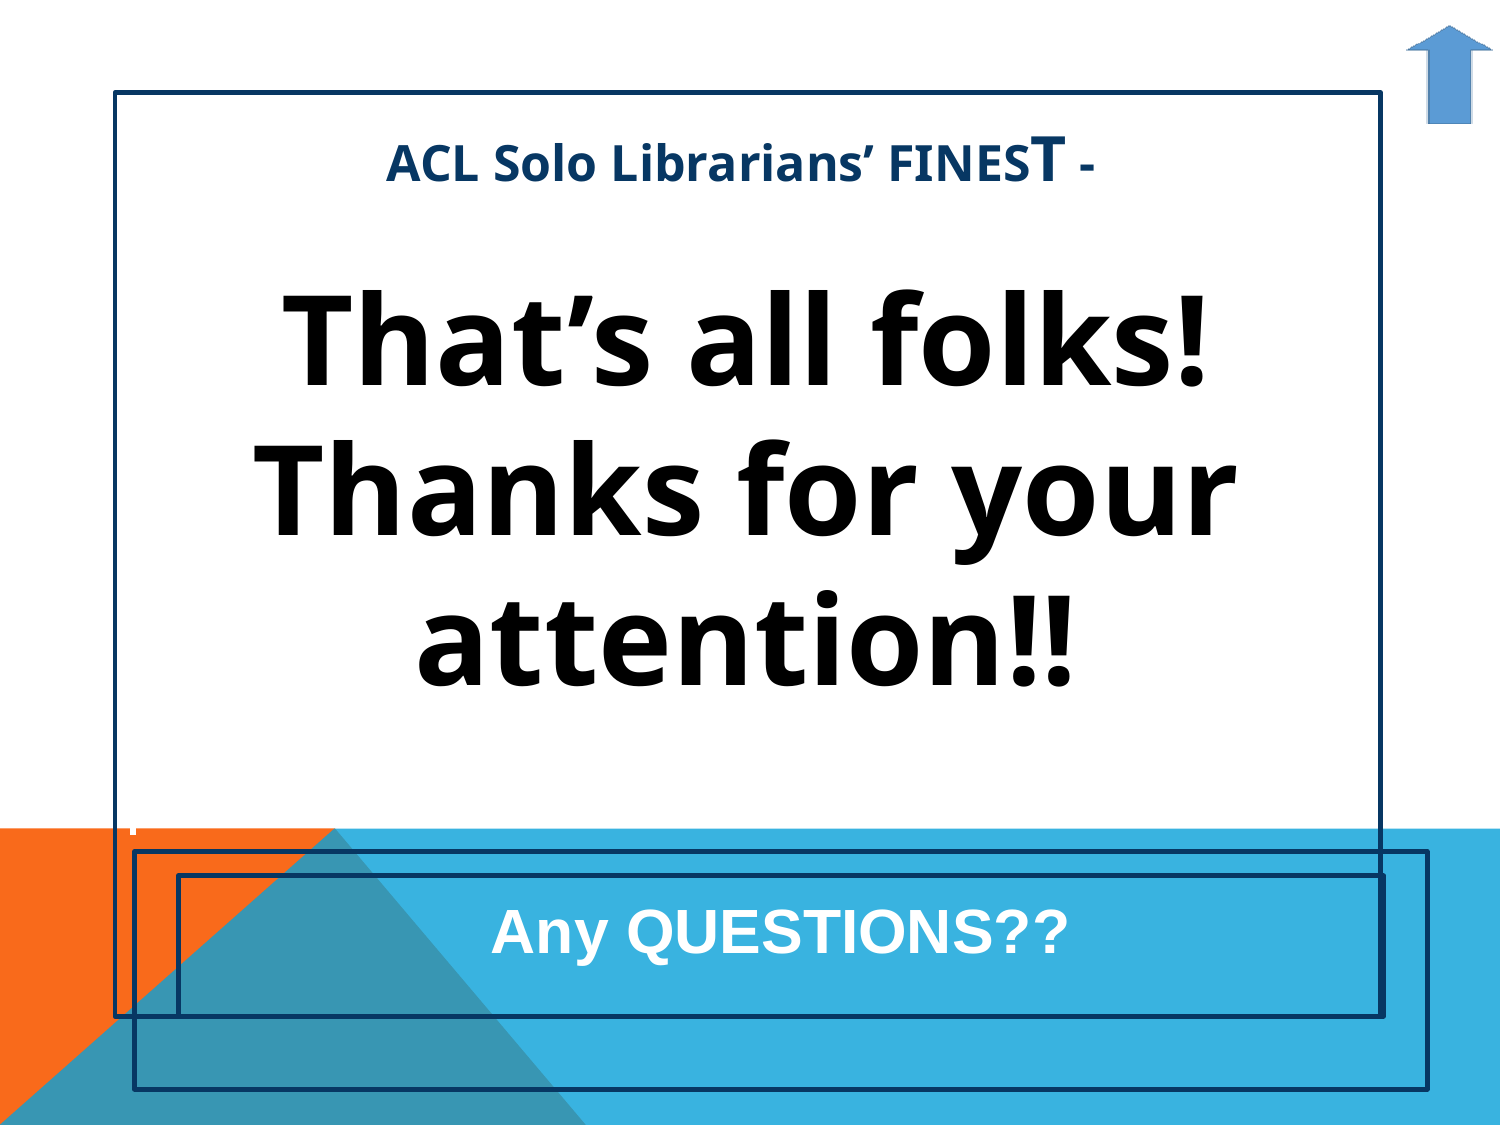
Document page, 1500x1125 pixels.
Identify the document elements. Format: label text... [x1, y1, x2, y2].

picture [1405, 24, 1495, 124]
text_box Any QUESTIONS?? [178, 875, 1384, 1017]
text_box [134, 851, 1428, 1090]
text_box That’s all folks! Thanks for your attention!! [178, 245, 1315, 807]
text_box ACL Solo Librarians’ FINEST - [115, 92, 1381, 1017]
